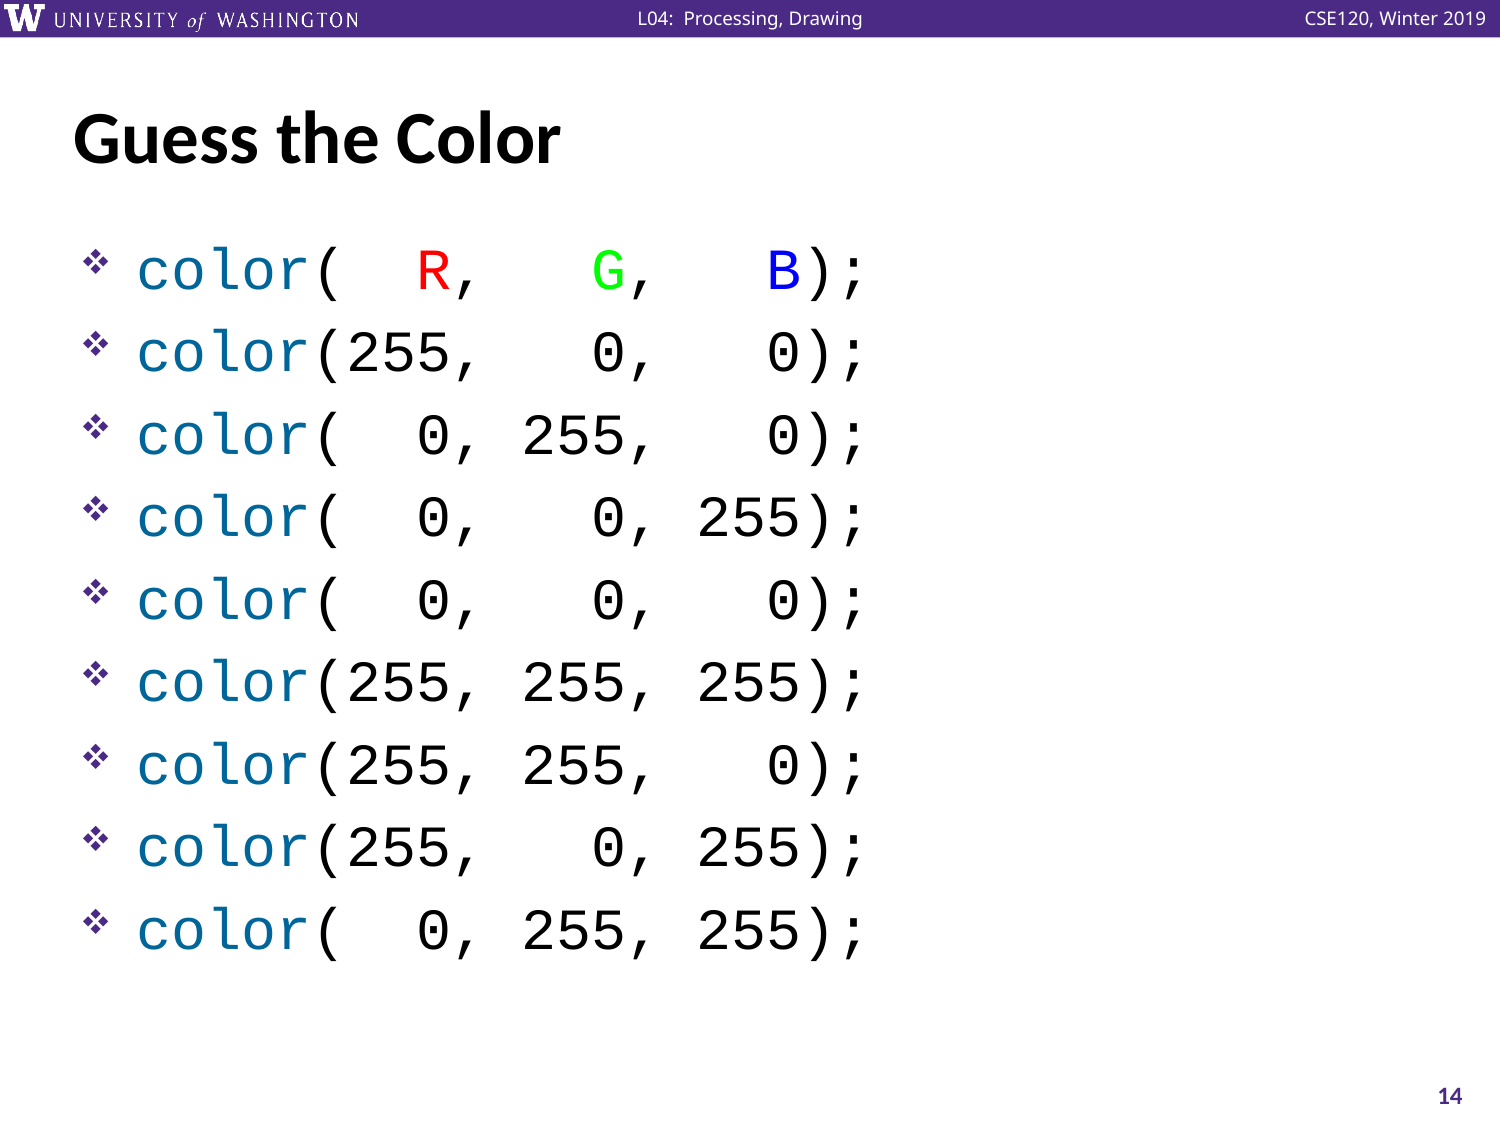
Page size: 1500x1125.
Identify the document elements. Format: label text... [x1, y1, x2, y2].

picture [4, 4, 358, 32]
list color( R, G, B); color(255, 0, 0); color( 0, 255, 0); color( 0, 0, 255); color( 0, 0, 0); color(255, 255, 255); color(255, 255, 0); color(255, 0, 255); color( 0, 255, 255); [64, 223, 1438, 1040]
slide_number 14 [1400, 1065, 1500, 1125]
title Guess the Color [58, 71, 1438, 197]
